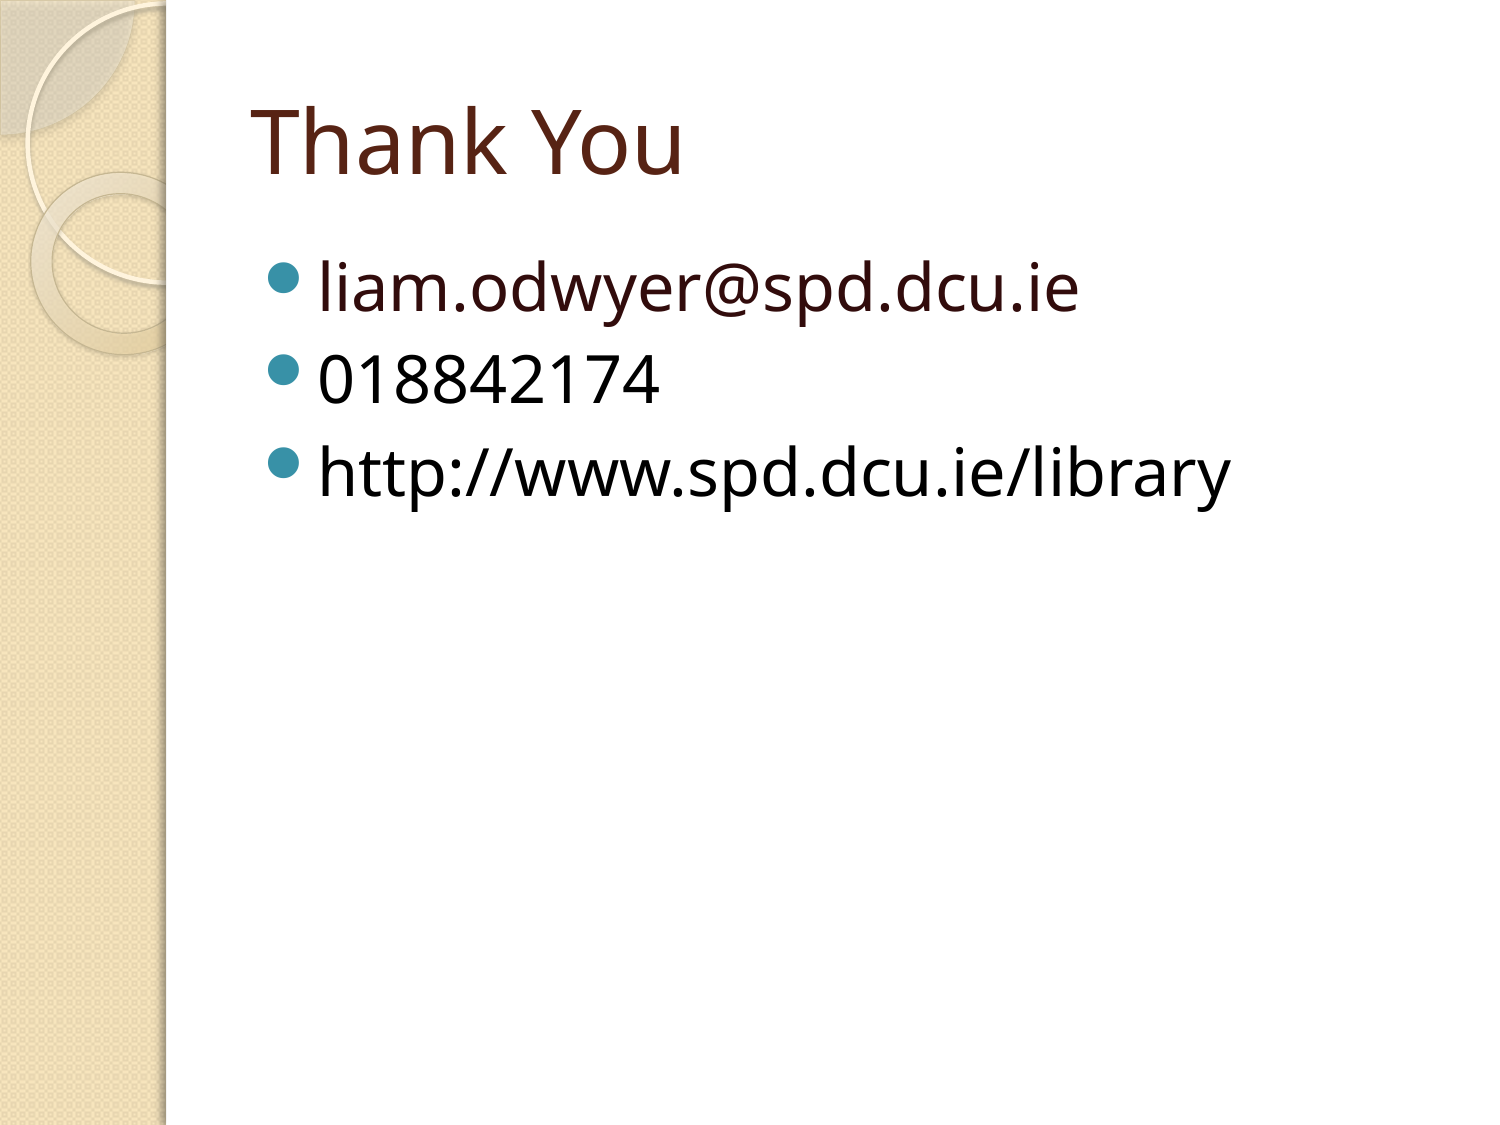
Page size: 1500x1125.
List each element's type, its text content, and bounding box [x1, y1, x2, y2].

title Thank You [235, 45, 1466, 233]
list liam.odwyer@spd.dcu.ie 018842174 http://www.spd.dcu.ie/library [235, 237, 1466, 1025]
